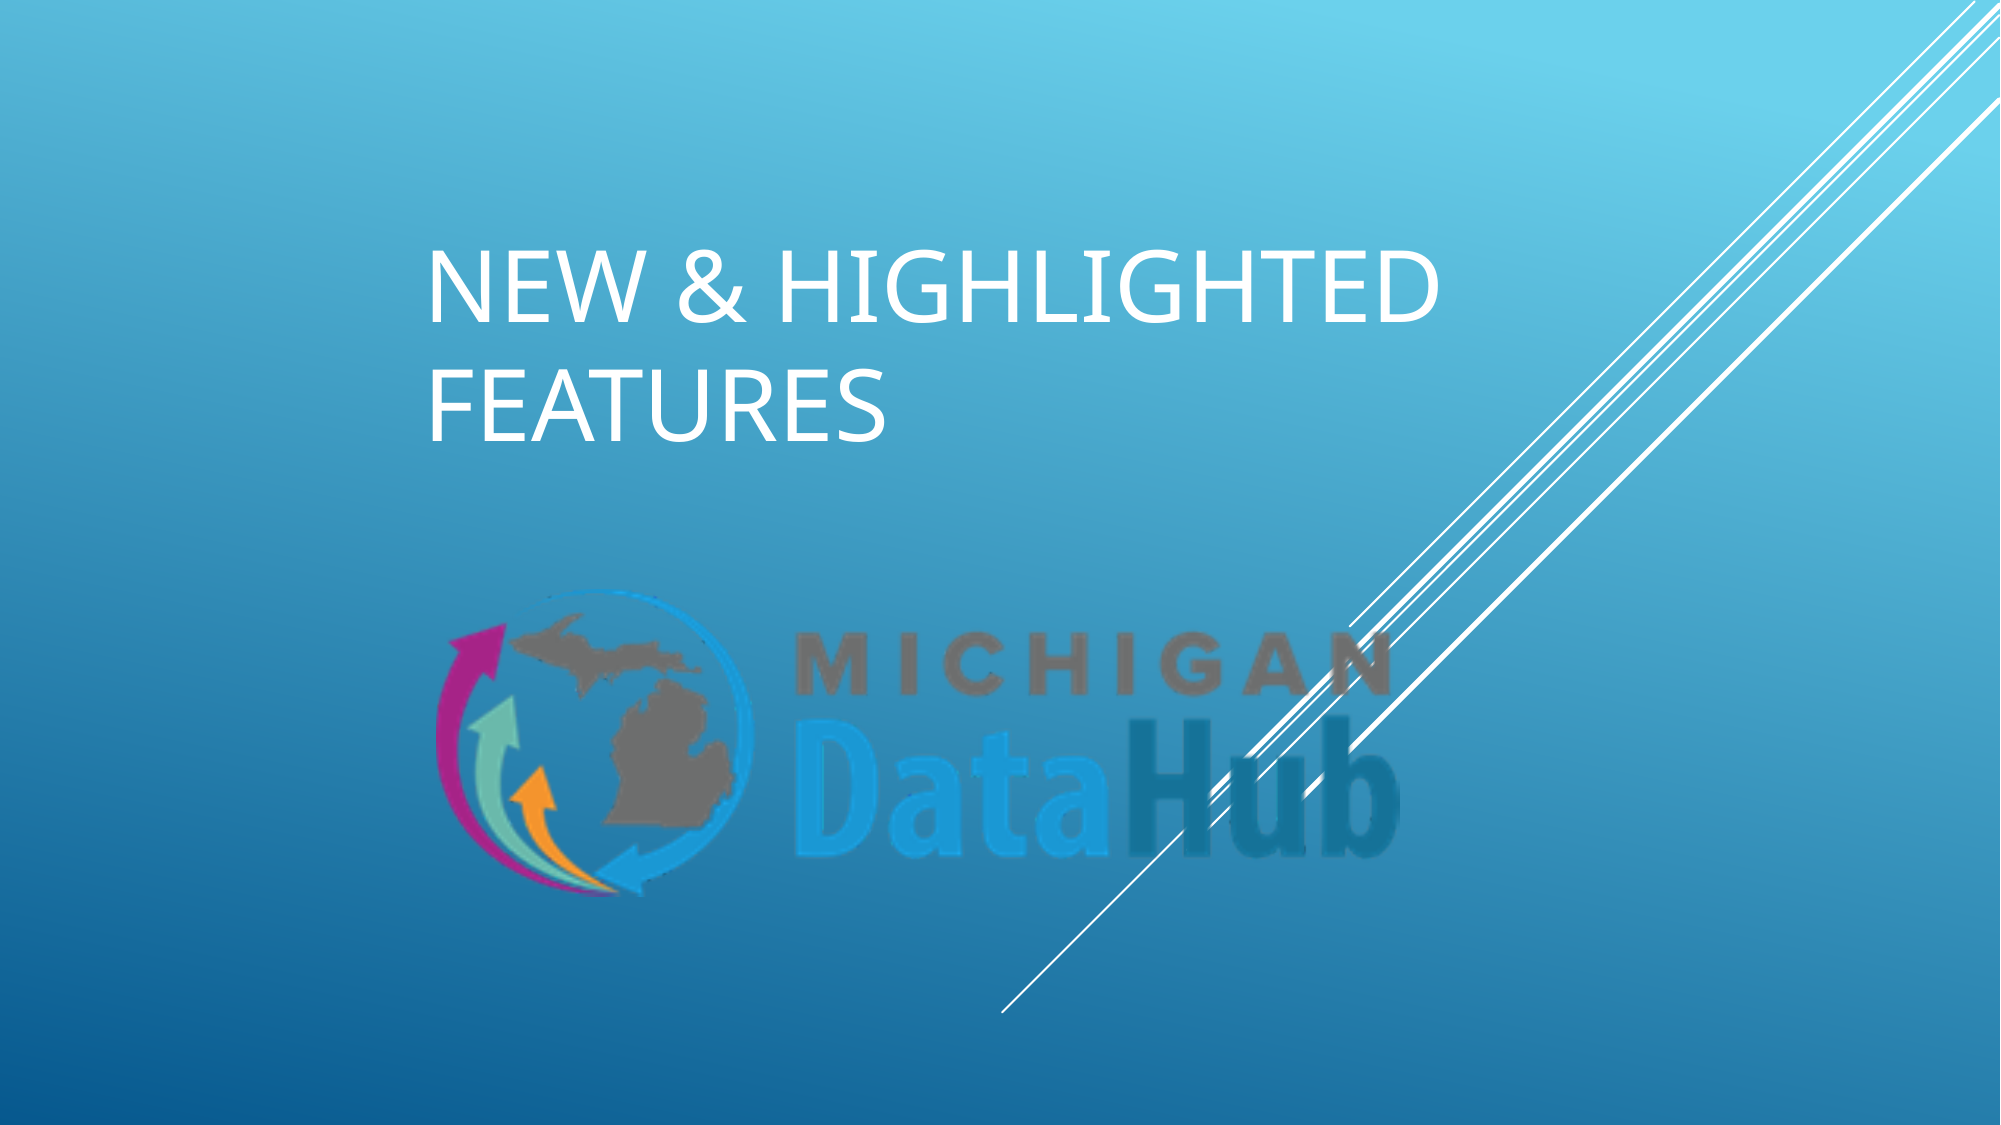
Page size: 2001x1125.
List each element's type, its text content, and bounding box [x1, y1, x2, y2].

title New & Highlighted Features [408, 172, 1814, 590]
picture [436, 589, 1400, 898]
